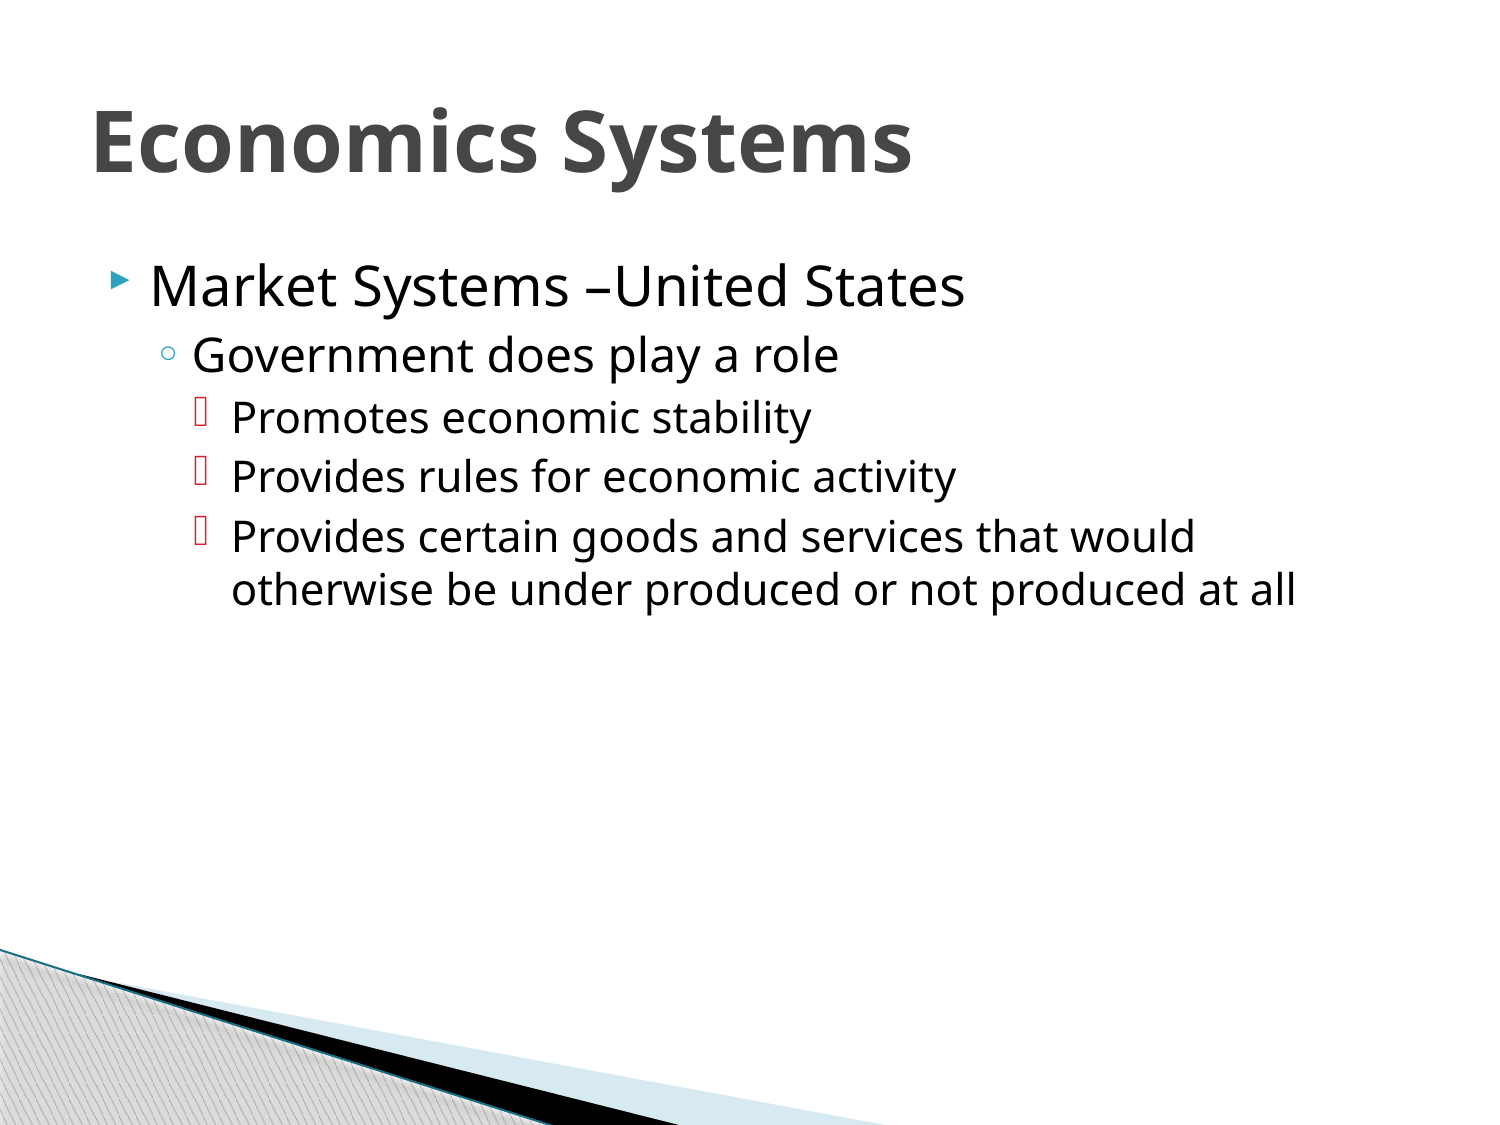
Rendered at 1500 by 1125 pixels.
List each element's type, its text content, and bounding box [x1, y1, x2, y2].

title Economics Systems [75, 45, 1425, 233]
list Market Systems –United States Government does play a role Promotes economic stability Provides rules for economic activity Provides certain goods and services that would otherwise be under produced or not produced at all [75, 243, 1425, 986]
